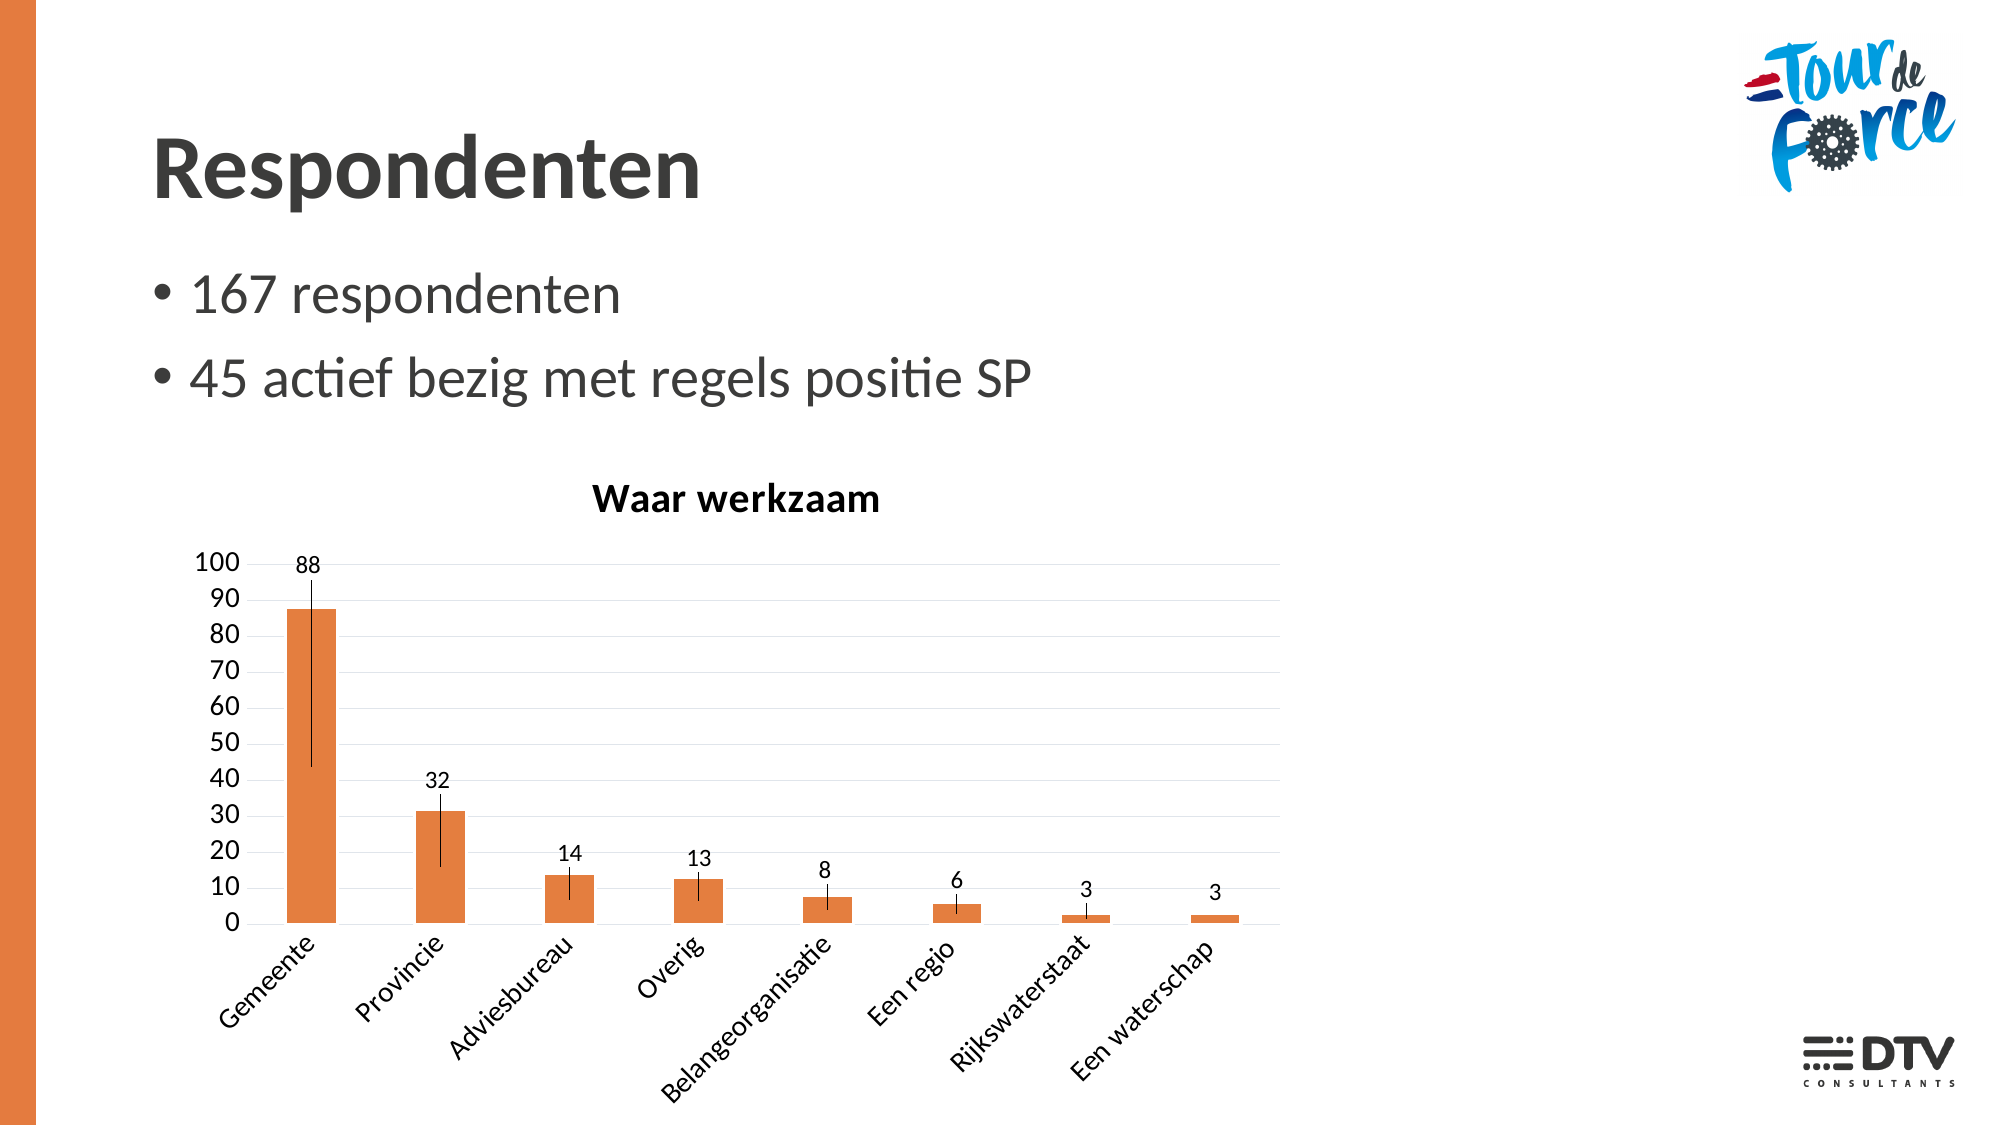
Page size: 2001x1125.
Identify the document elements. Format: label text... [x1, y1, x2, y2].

chart [171, 447, 1303, 1125]
picture [1793, 1026, 1964, 1096]
list 167 respondenten 45 actief bezig met regels positie SP [137, 255, 1863, 970]
picture [1737, 33, 1963, 196]
title Respondenten [137, 59, 1863, 255]
